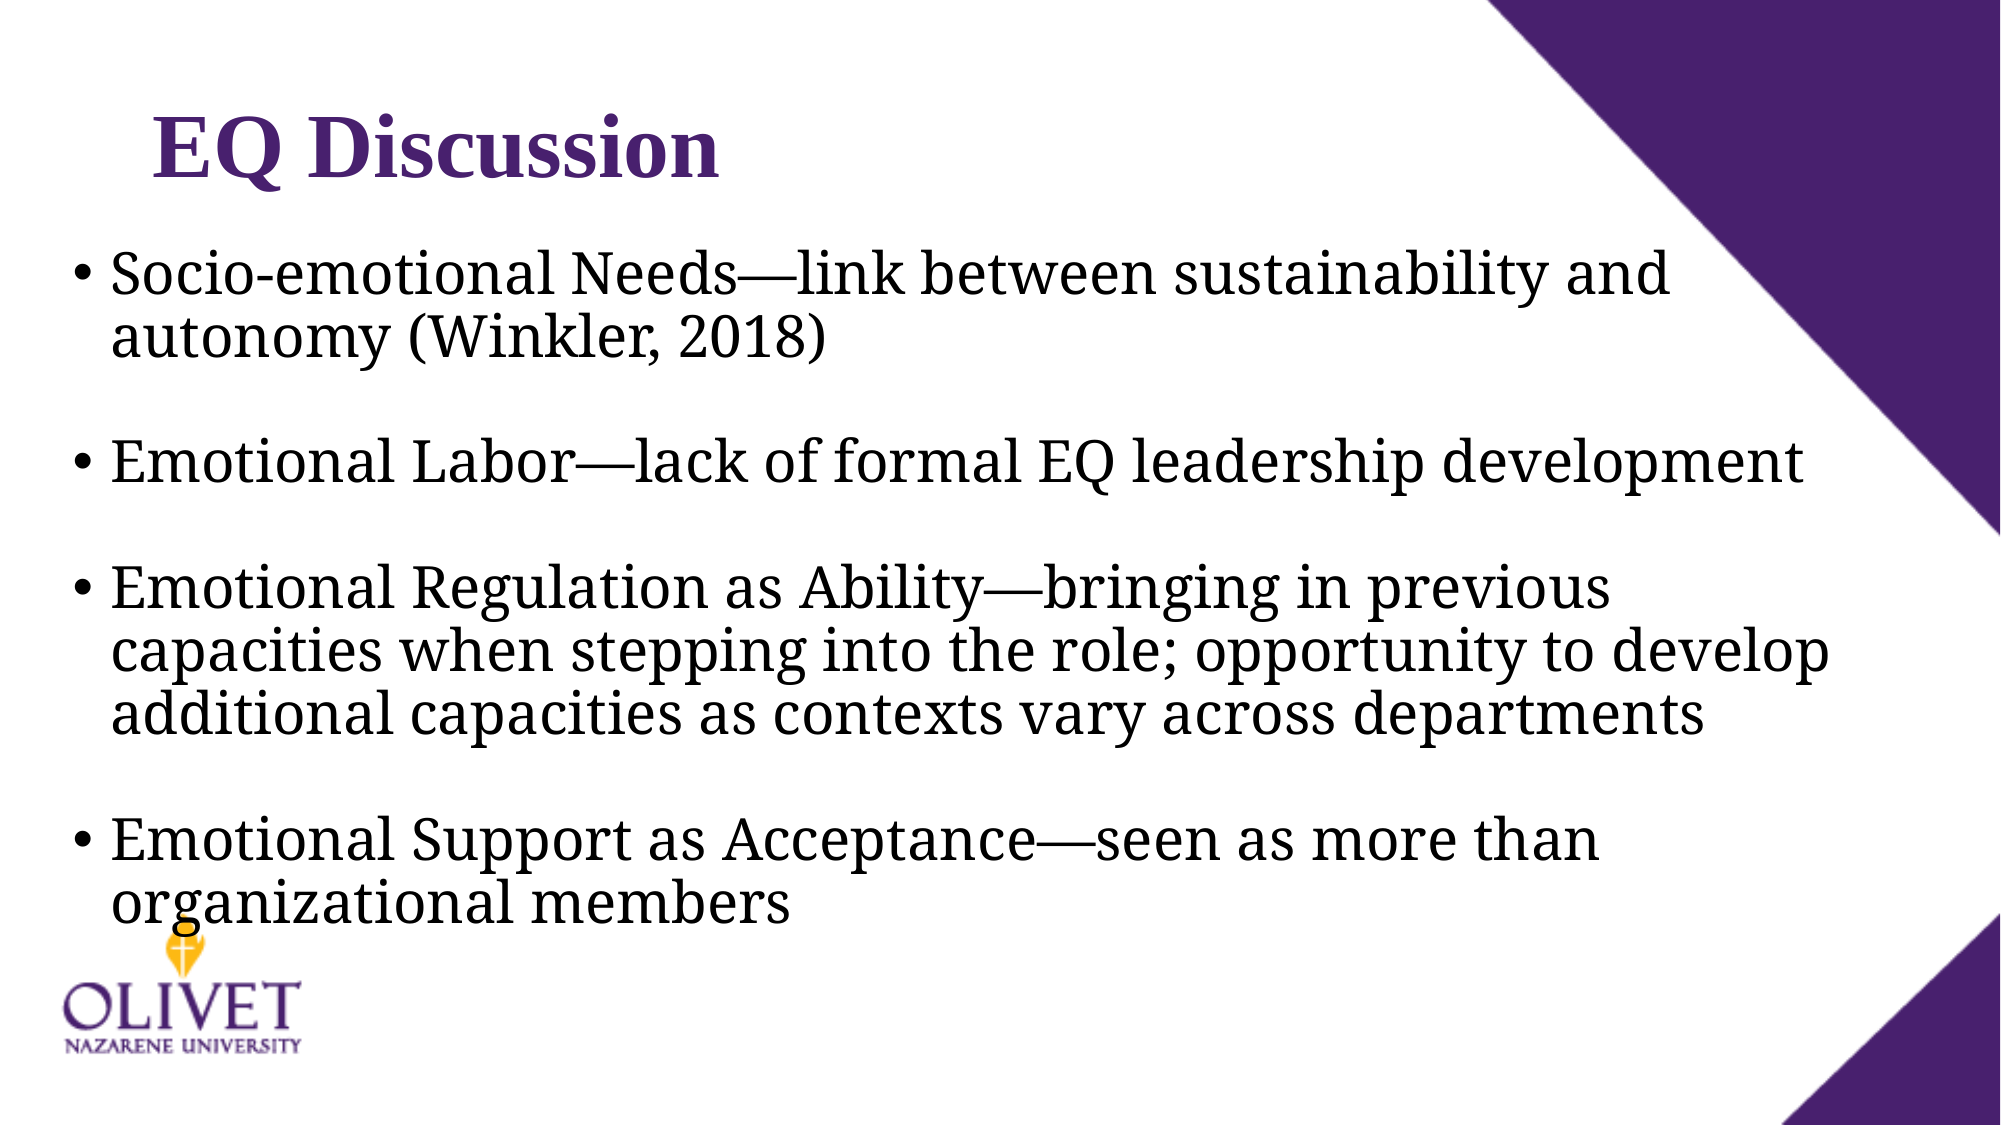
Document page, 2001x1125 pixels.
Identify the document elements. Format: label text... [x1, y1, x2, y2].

list Socio-emotional Needs—link between sustainability and autonomy (Winkler, 2018) Emotional Labor—lack of formal EQ leadership development Emotional Regulation as Ability—bringing in previous capacities when stepping into the role; opportunity to develop additional capacities as contexts vary across departments Emotional Support as Acceptance—seen as more than organizational members [57, 236, 1863, 990]
title EQ Discussion [137, 59, 1542, 237]
picture [0, 0, 2001, 1125]
